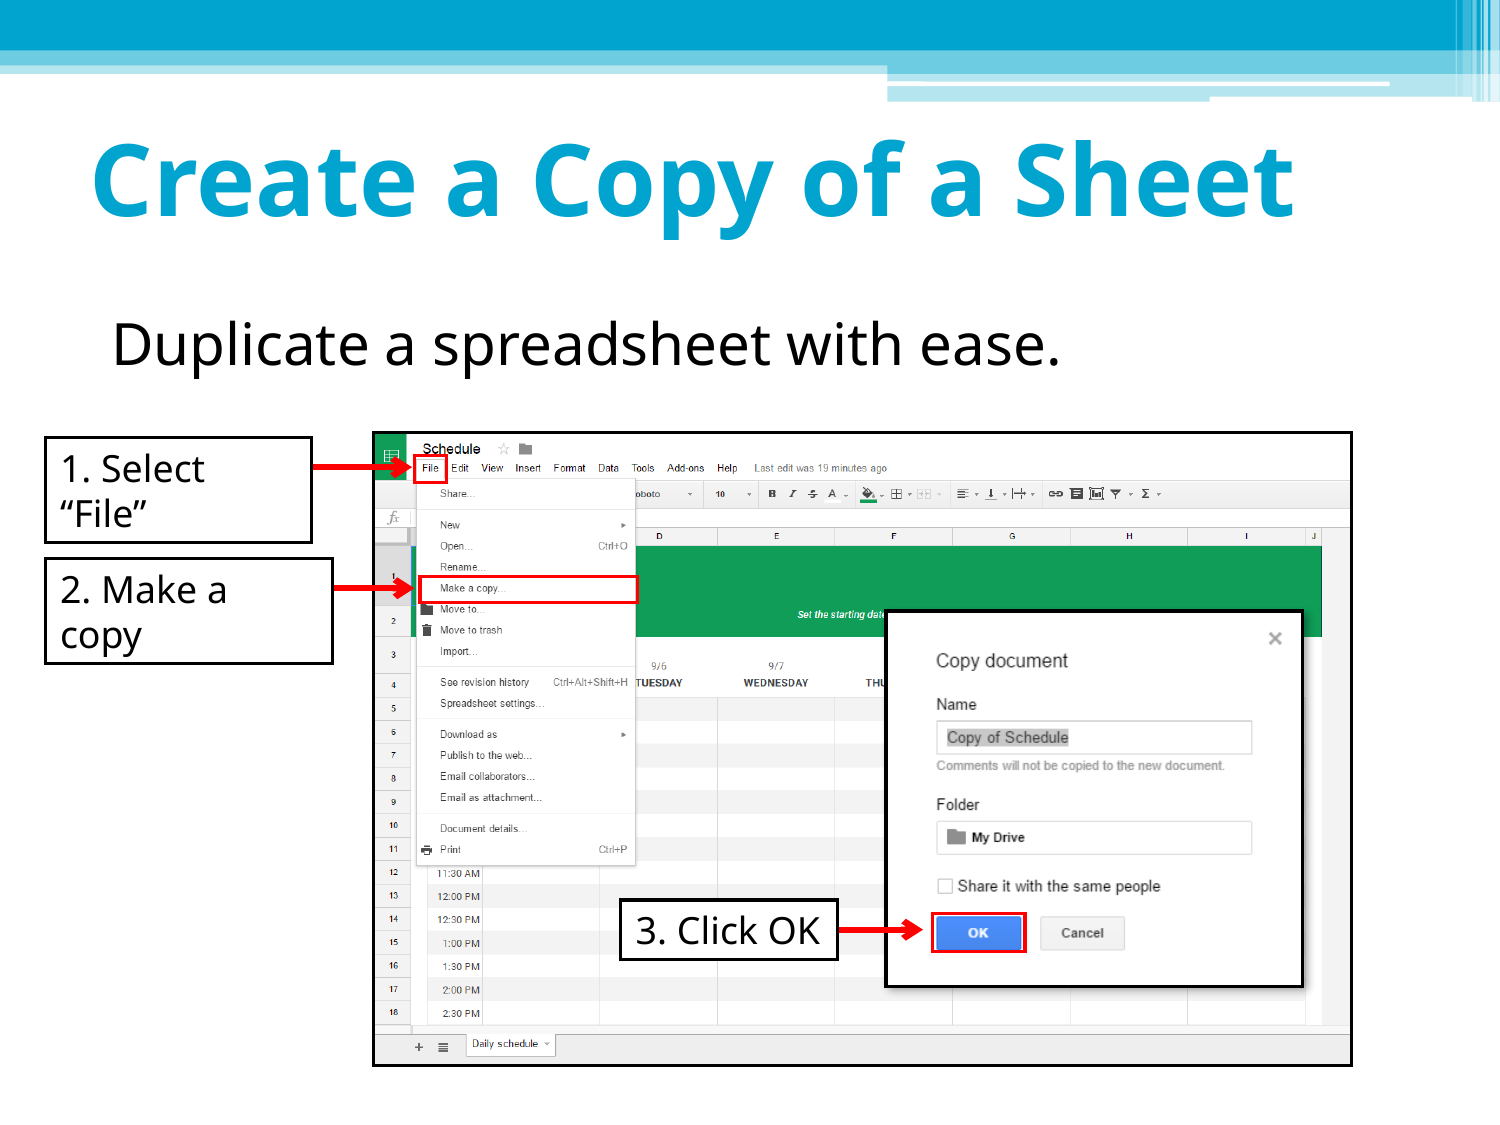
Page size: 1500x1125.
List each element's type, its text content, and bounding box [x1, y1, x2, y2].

text_box 1. Select “File” [45, 437, 312, 543]
text_box 2. Make a copy [45, 558, 333, 664]
list Duplicate a spreadsheet with ease. [75, 299, 1418, 925]
title Create a Copy of a Sheet [75, 90, 1500, 263]
picture [374, 433, 1350, 1064]
